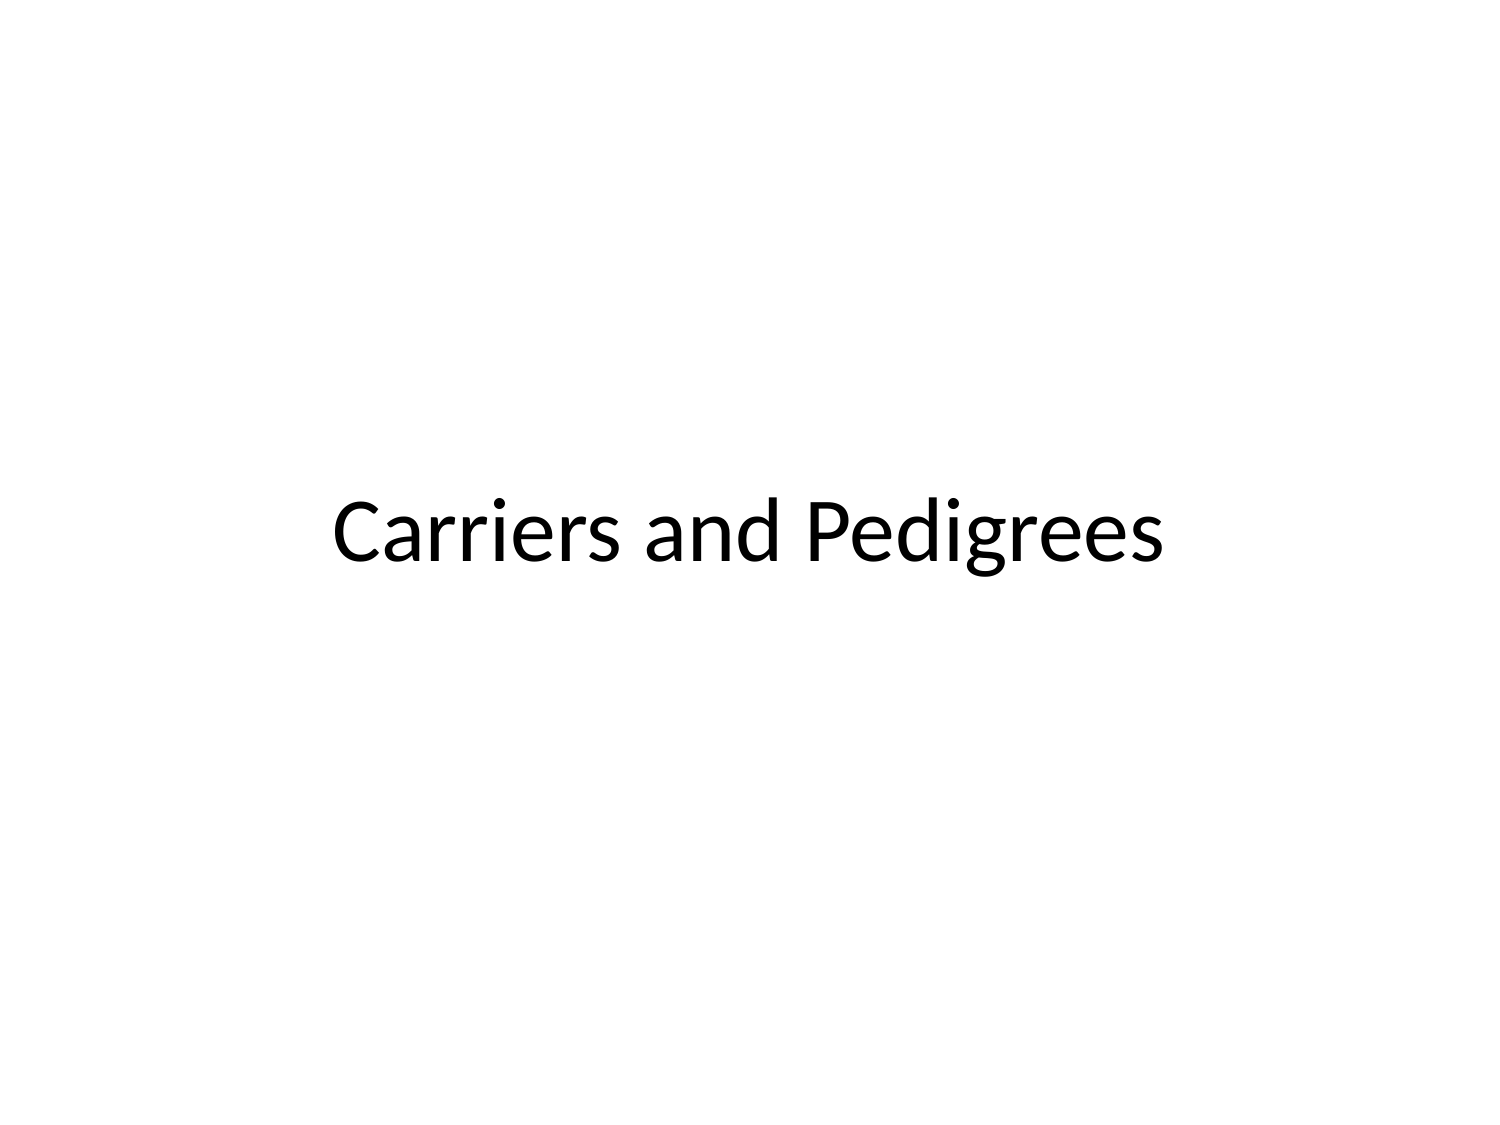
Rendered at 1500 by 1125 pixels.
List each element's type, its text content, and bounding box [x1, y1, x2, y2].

title Carriers and Pedigrees [112, 349, 1388, 591]
